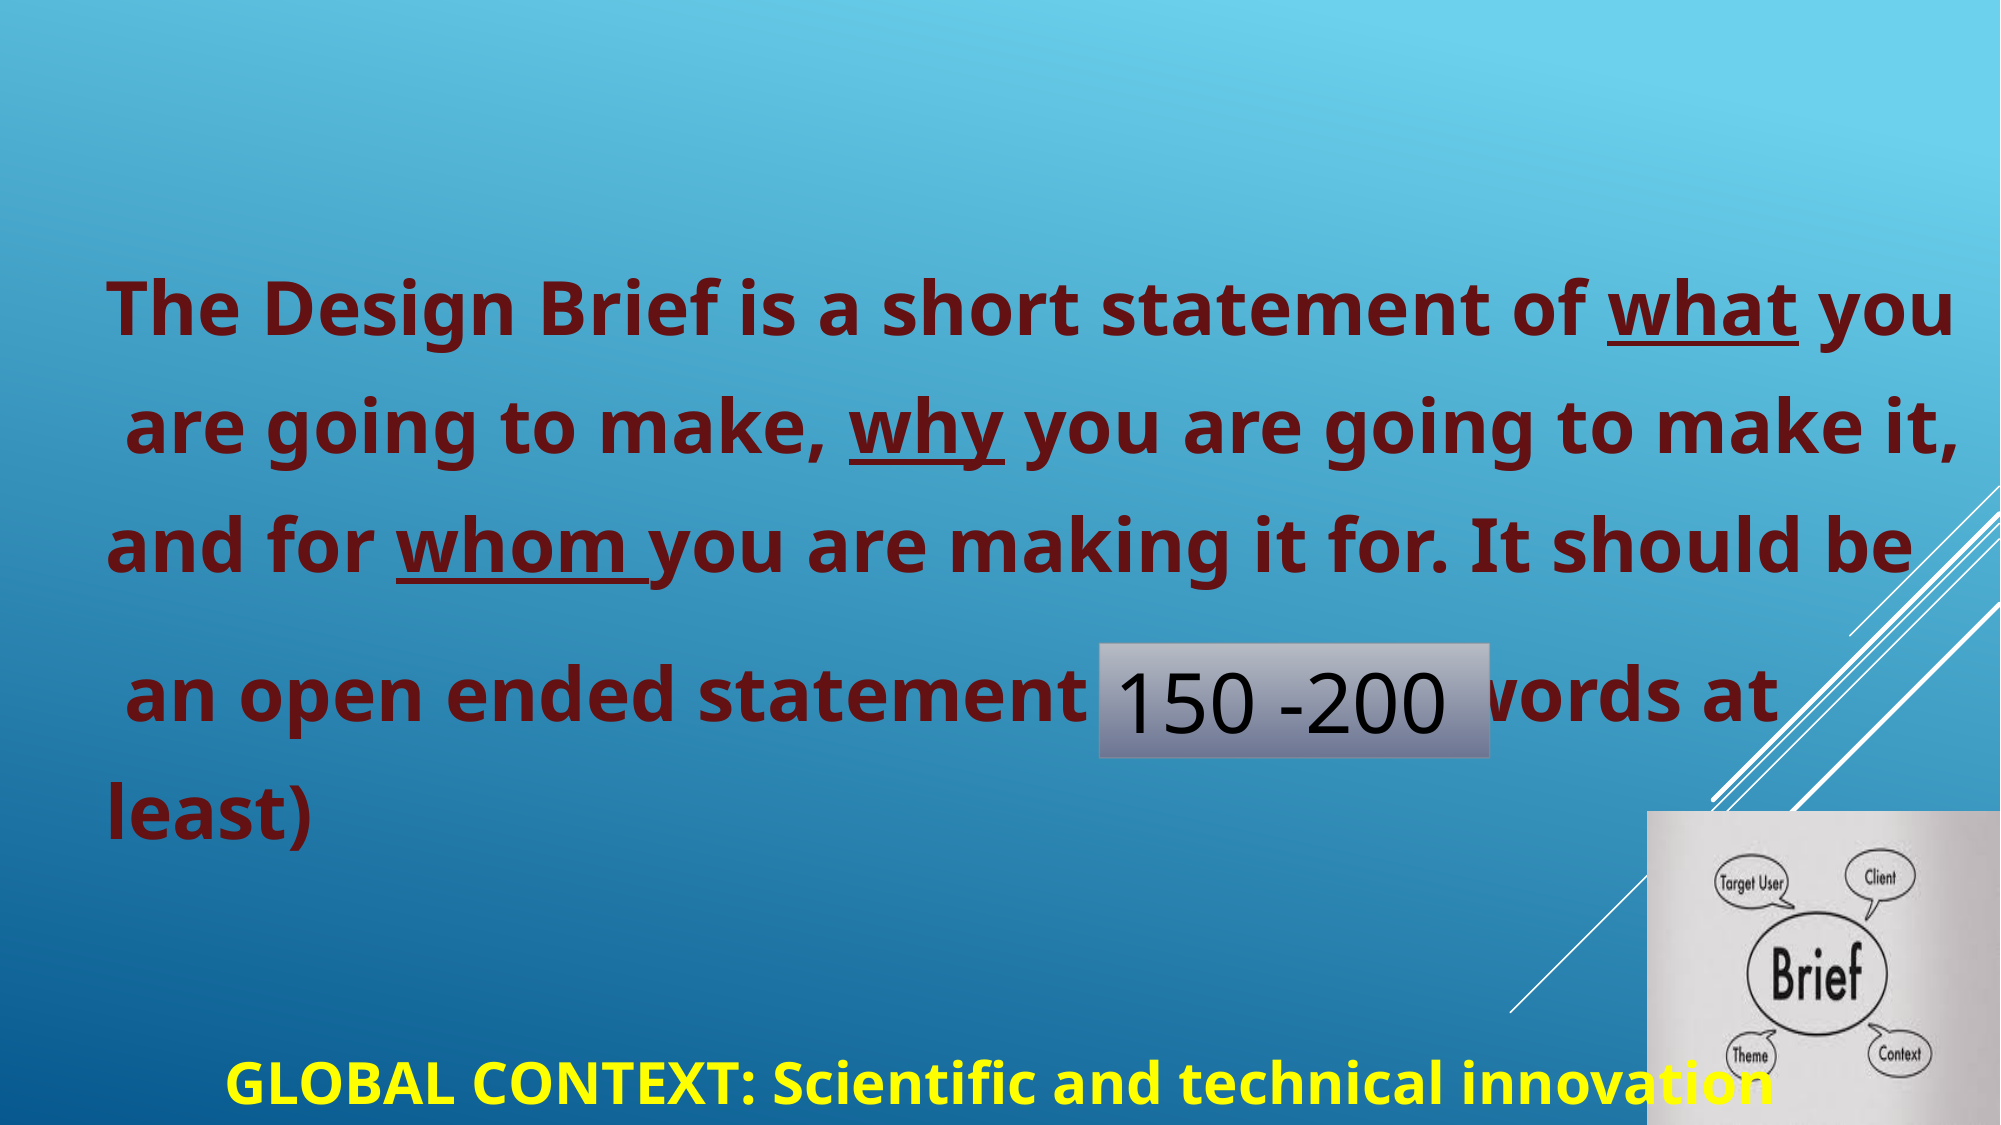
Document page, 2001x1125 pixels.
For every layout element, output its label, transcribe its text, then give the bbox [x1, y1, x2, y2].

text_box GLOBAL CONTEXT: Scientific and technical innovation [0, 1039, 1647, 1124]
text_box 150 -200 [1099, 642, 1490, 759]
text_box Write a Design Brief. The Design Brief is a short statement of what you are going to make, why you are going to make it, and for whom you are making it for. It should be an open ended statement (120- 150 words at least) [90, 134, 2000, 863]
picture [1647, 811, 2000, 1125]
